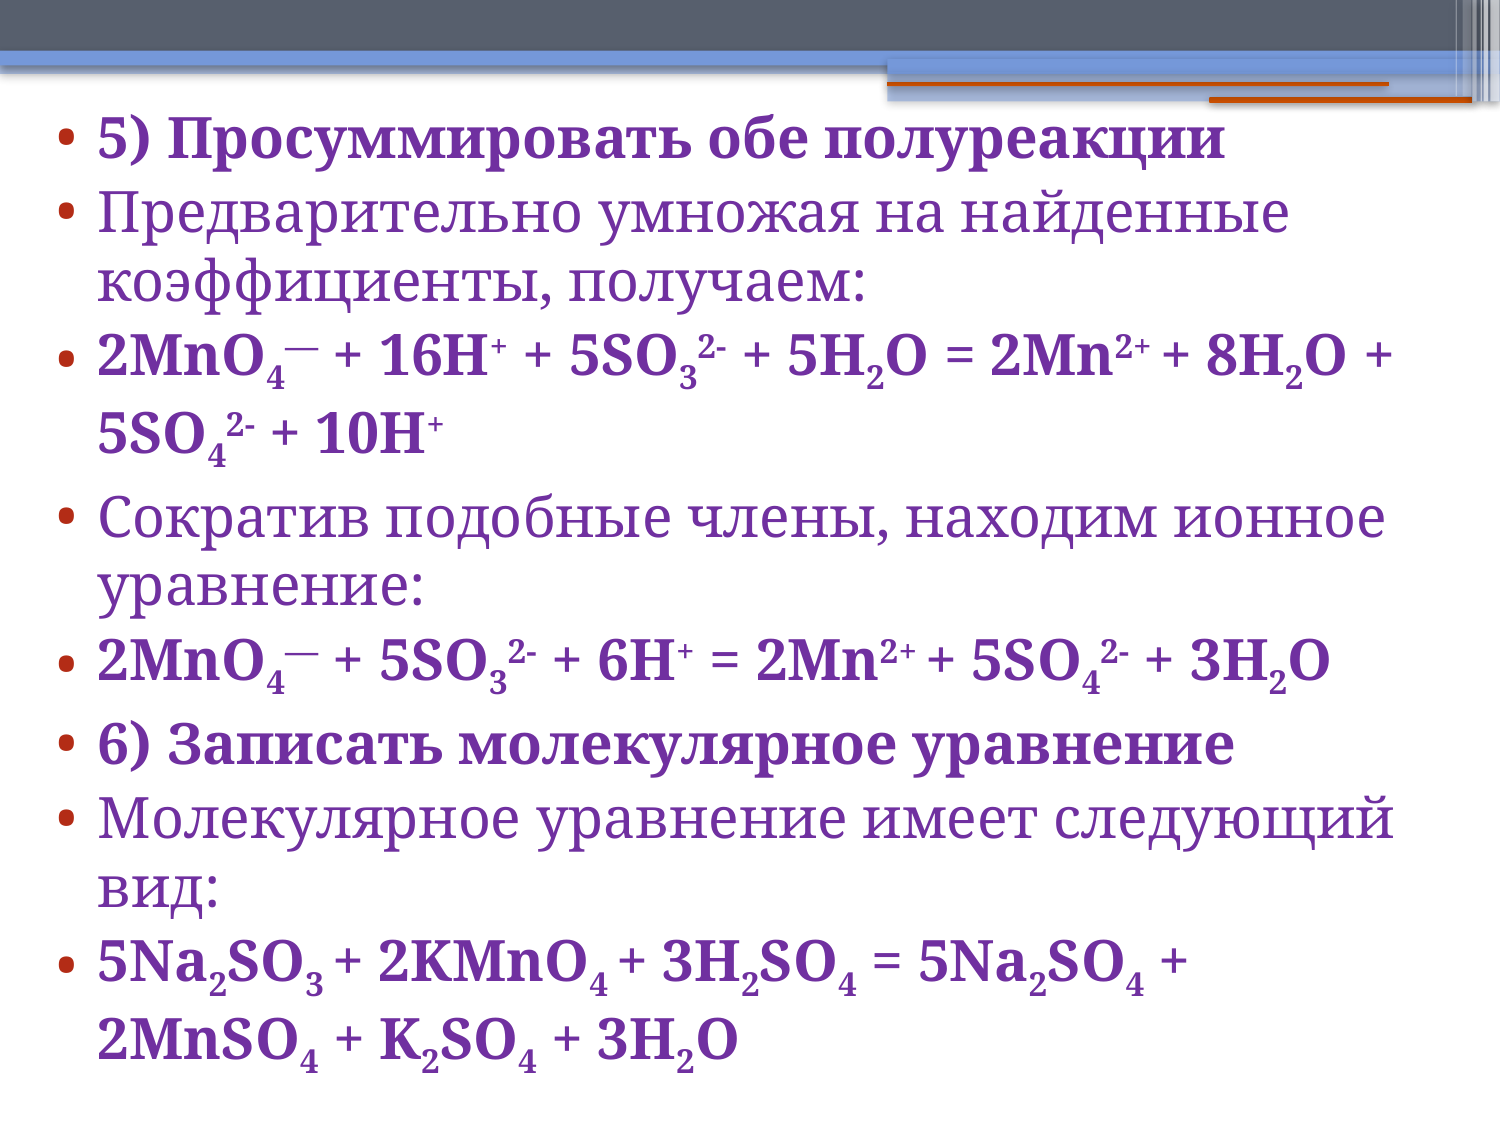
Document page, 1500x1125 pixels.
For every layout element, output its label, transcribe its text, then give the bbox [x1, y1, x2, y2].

text_box 5) Просуммировать обе полуреакции Предварительно умножая на найденные коэффициенты, получаем: 2MnO4— + 16H+ + 5SO32- + 5H2O = 2Mn2+ + 8H2O + 5SO42- + 10H+ Сократив подобные члены, находим ионное уравнение: 2MnO4— + 5SO32- + 6H+ = 2Mn2+ + 5SO42- + 3H2O 6) Записать молекулярное уравнение Молекулярное уравнение имеет следующий вид: 5Na2SO3 + 2KMnO4 + 3H2SO4 = 5Na2SO4 + 2MnSO4 + K2SO4 + 3H2O [23, 93, 1425, 1090]
